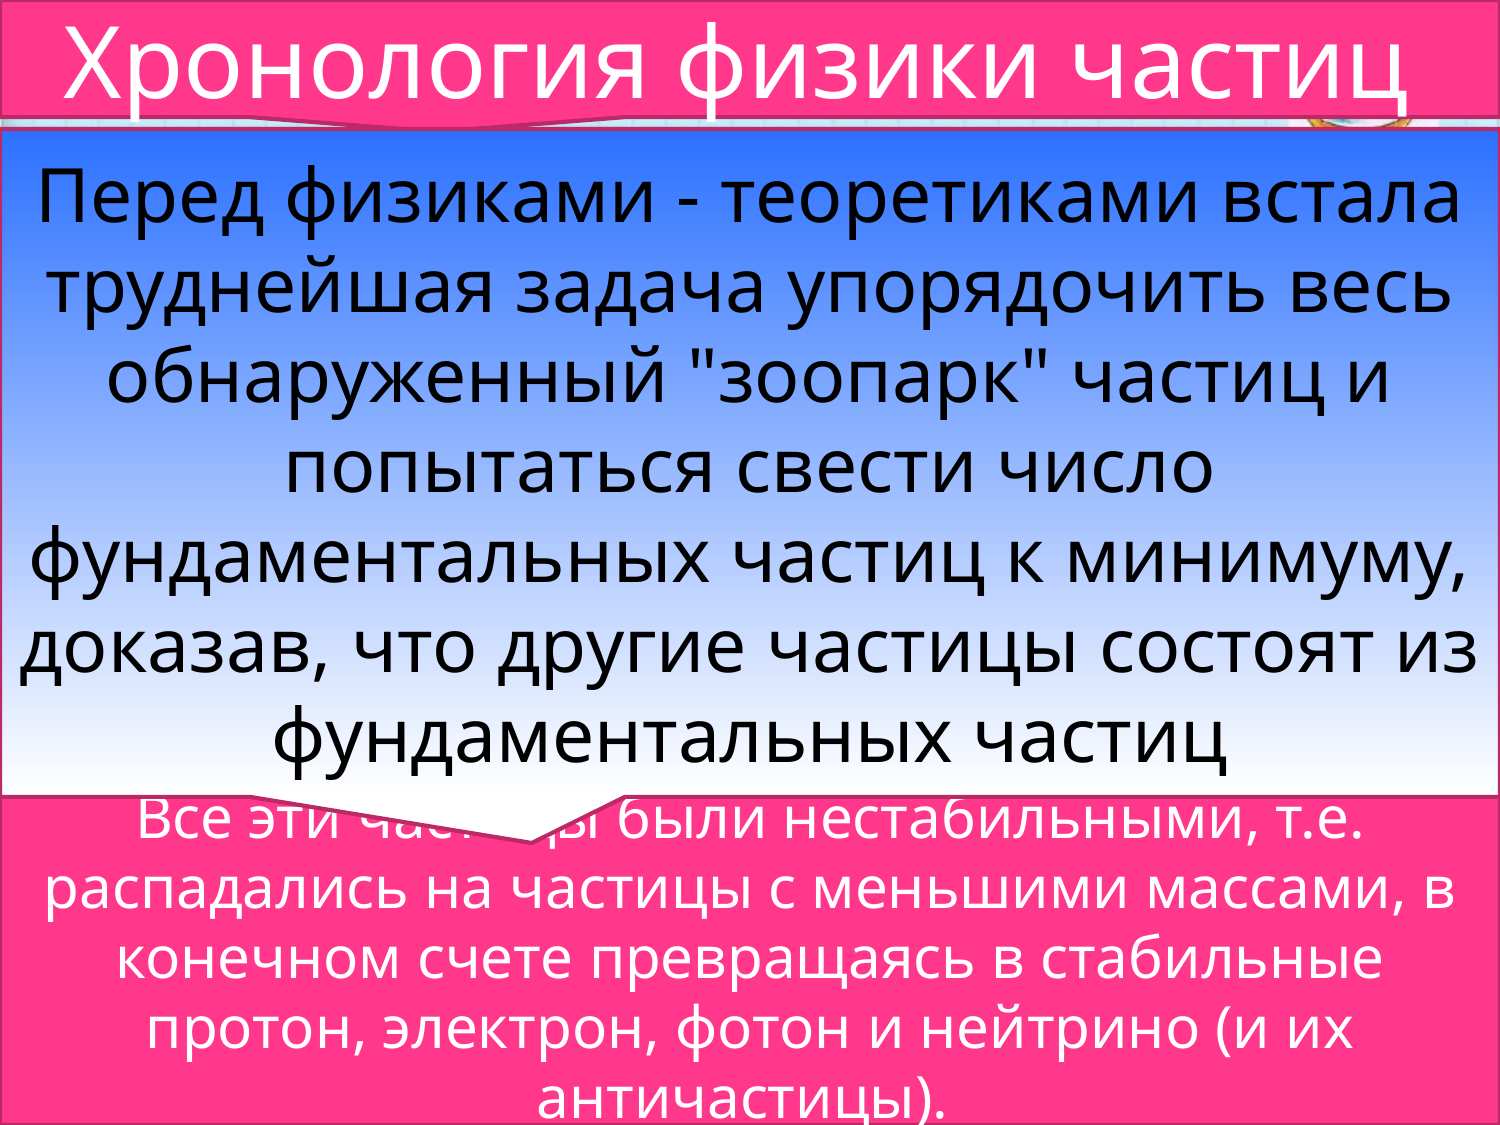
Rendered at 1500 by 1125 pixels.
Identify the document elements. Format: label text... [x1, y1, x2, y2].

picture [0, 120, 324, 126]
text_box Все эти частицы были нестабильными, т.е. распадались на частицы с меньшими массами, в конечном счете превращаясь в стабильные протон, электрон, фотон и нейтрино (и их античастицы). [0, 799, 1500, 1125]
picture [551, 120, 1500, 126]
text_box Хронология физики частиц [0, 0, 1500, 126]
text_box Перед физиками - теоретиками встала труднейшая задача упорядочить весь обнаруженный "зоопарк" частиц и попытаться свести число фундаментальных частиц к минимуму, доказав, что другие частицы состоят из фундаментальных частиц [0, 126, 1500, 846]
